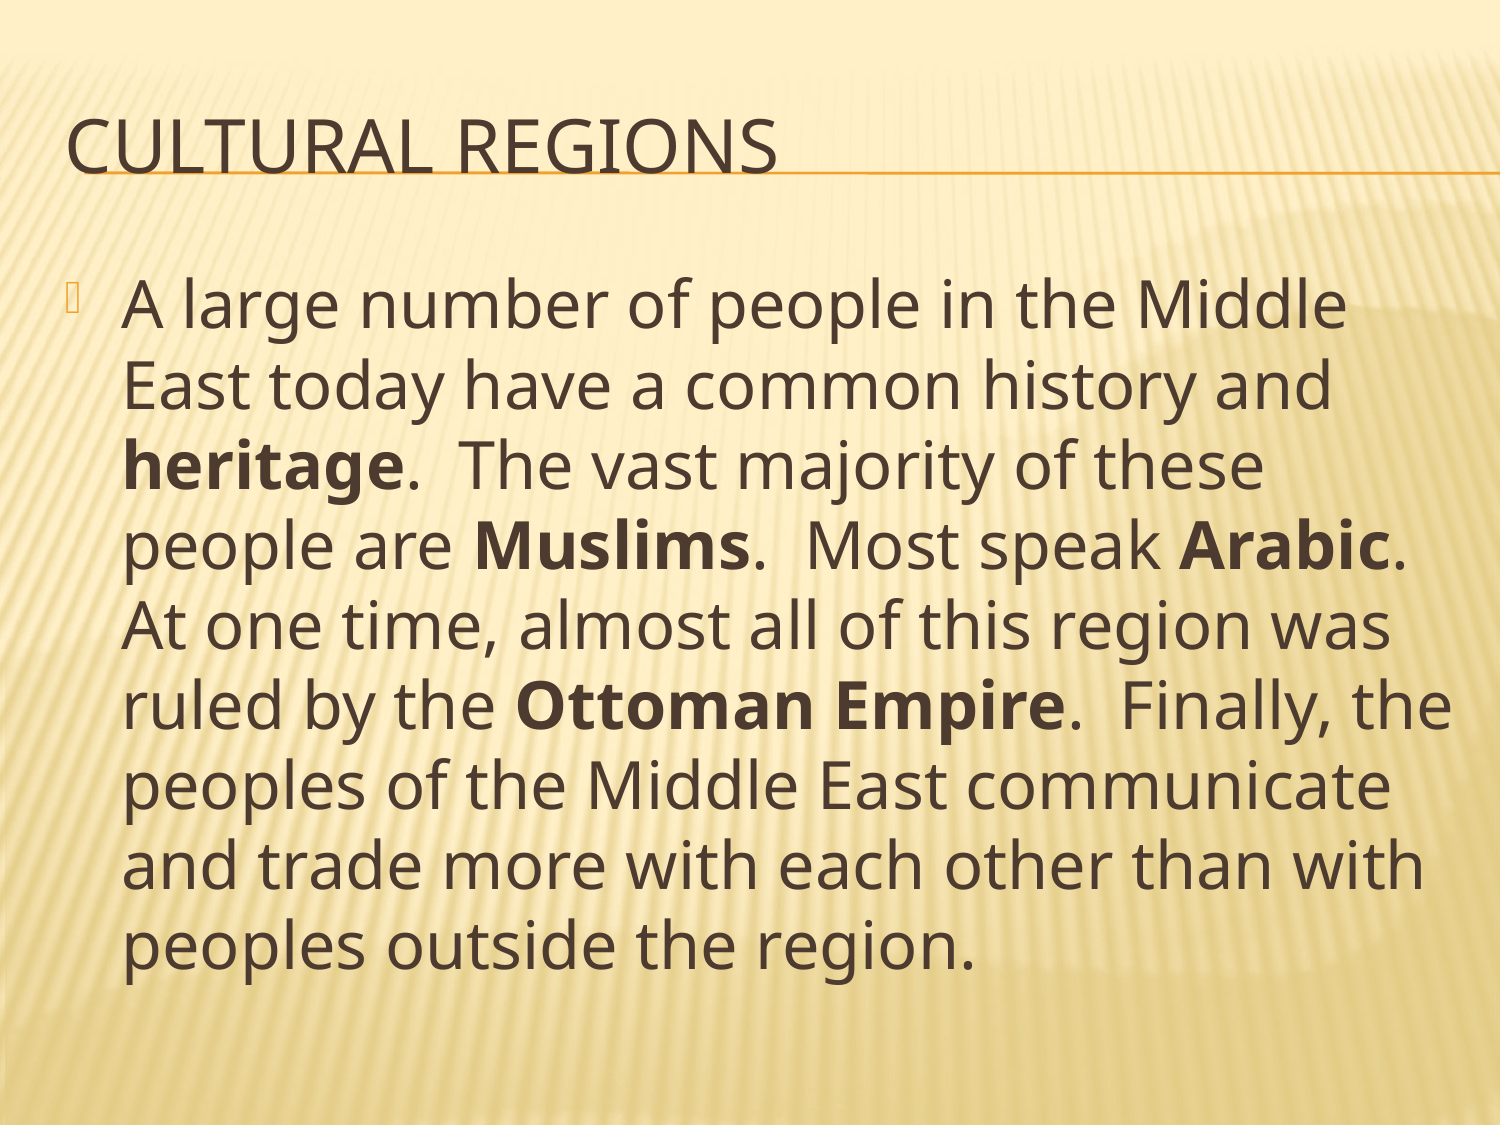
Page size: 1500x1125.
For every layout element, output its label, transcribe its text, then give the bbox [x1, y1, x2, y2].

list A large number of people in the Middle East today have a common history and heritage. The vast majority of these people are Muslims. Most speak Arabic. At one time, almost all of this region was ruled by the Ottoman Empire. Finally, the peoples of the Middle East communicate and trade more with each other than with peoples outside the region. [50, 254, 1475, 998]
title Cultural Regions [50, 75, 1475, 213]
